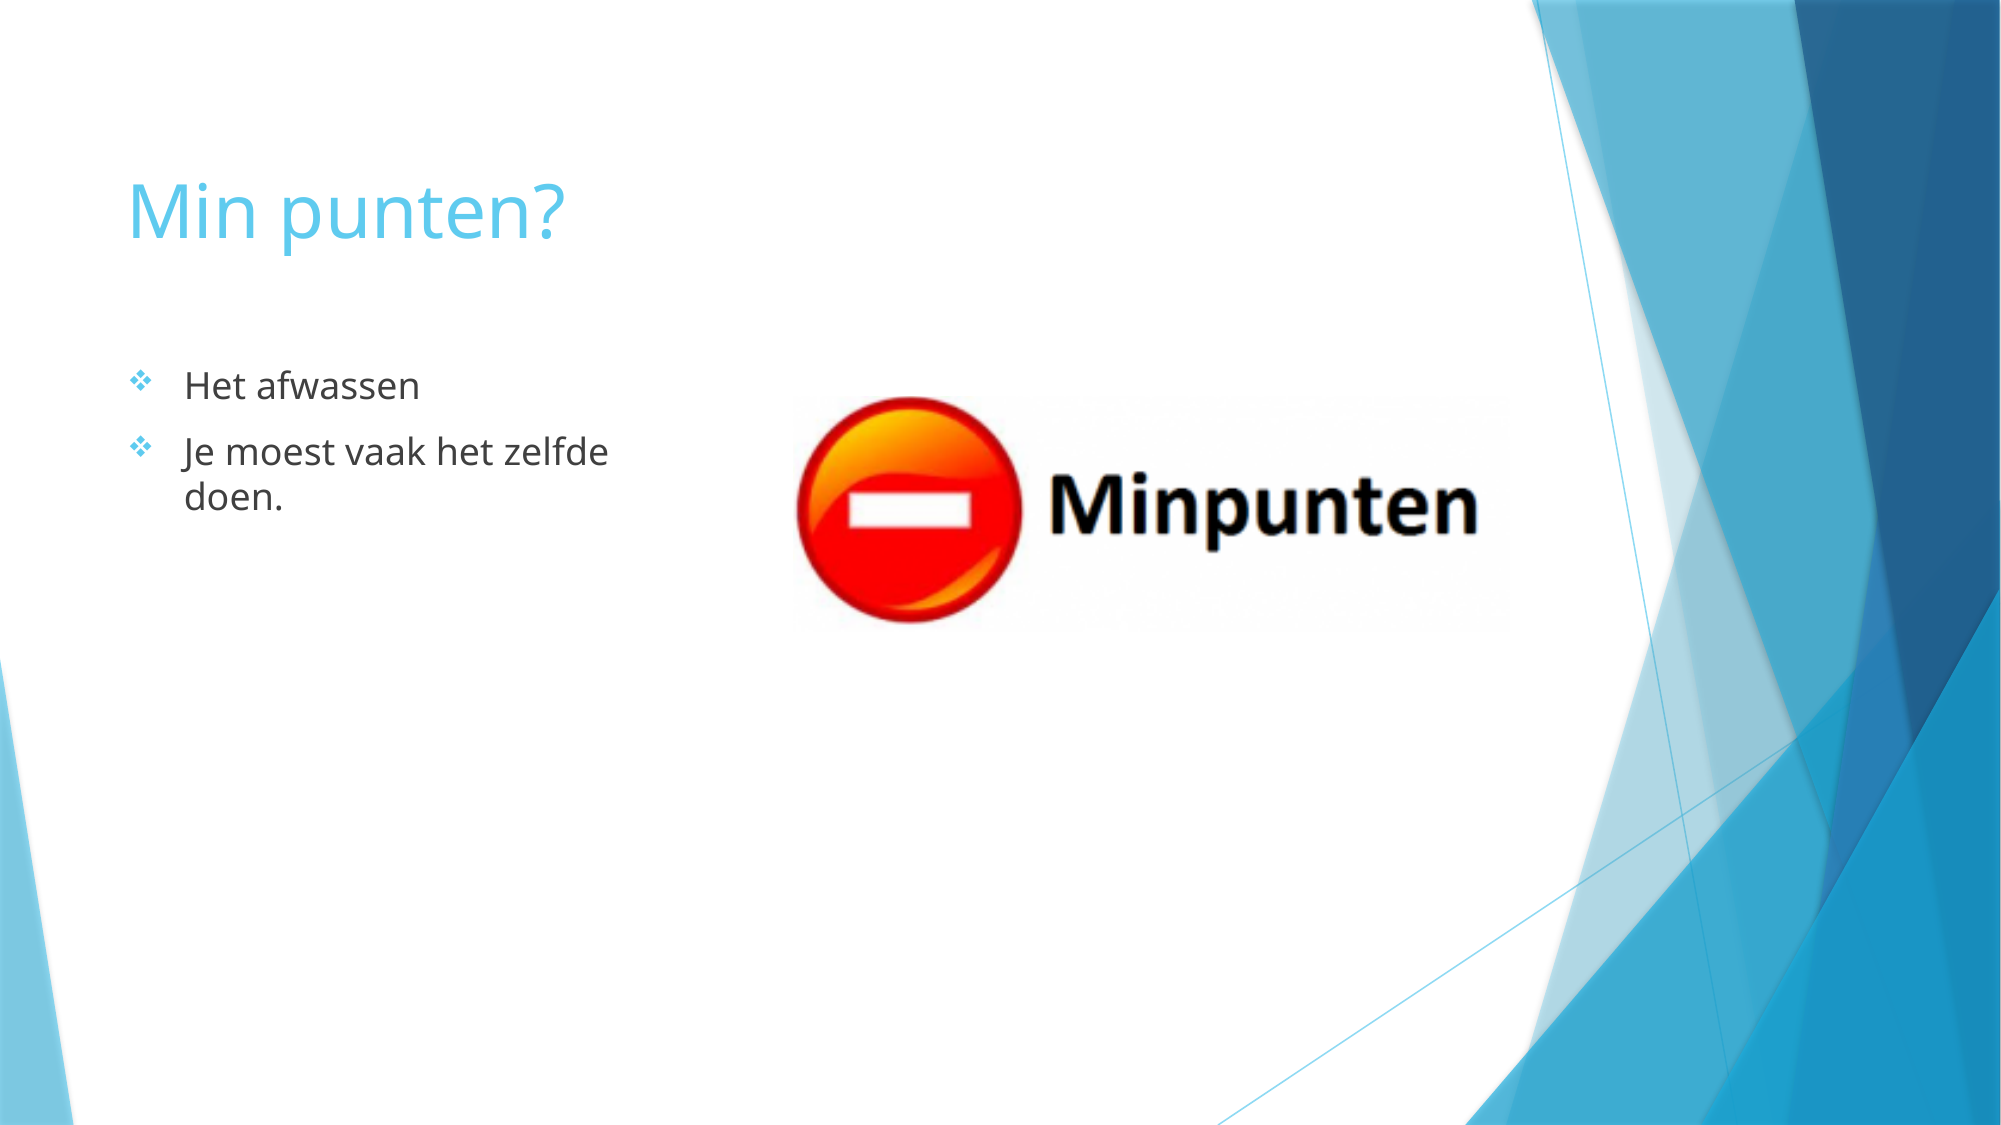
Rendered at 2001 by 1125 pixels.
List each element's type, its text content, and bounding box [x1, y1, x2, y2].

title Min punten? [111, 99, 723, 317]
picture [793, 395, 1511, 633]
list Het afwassen Je moest vaak het zelfde doen. [112, 354, 723, 939]
